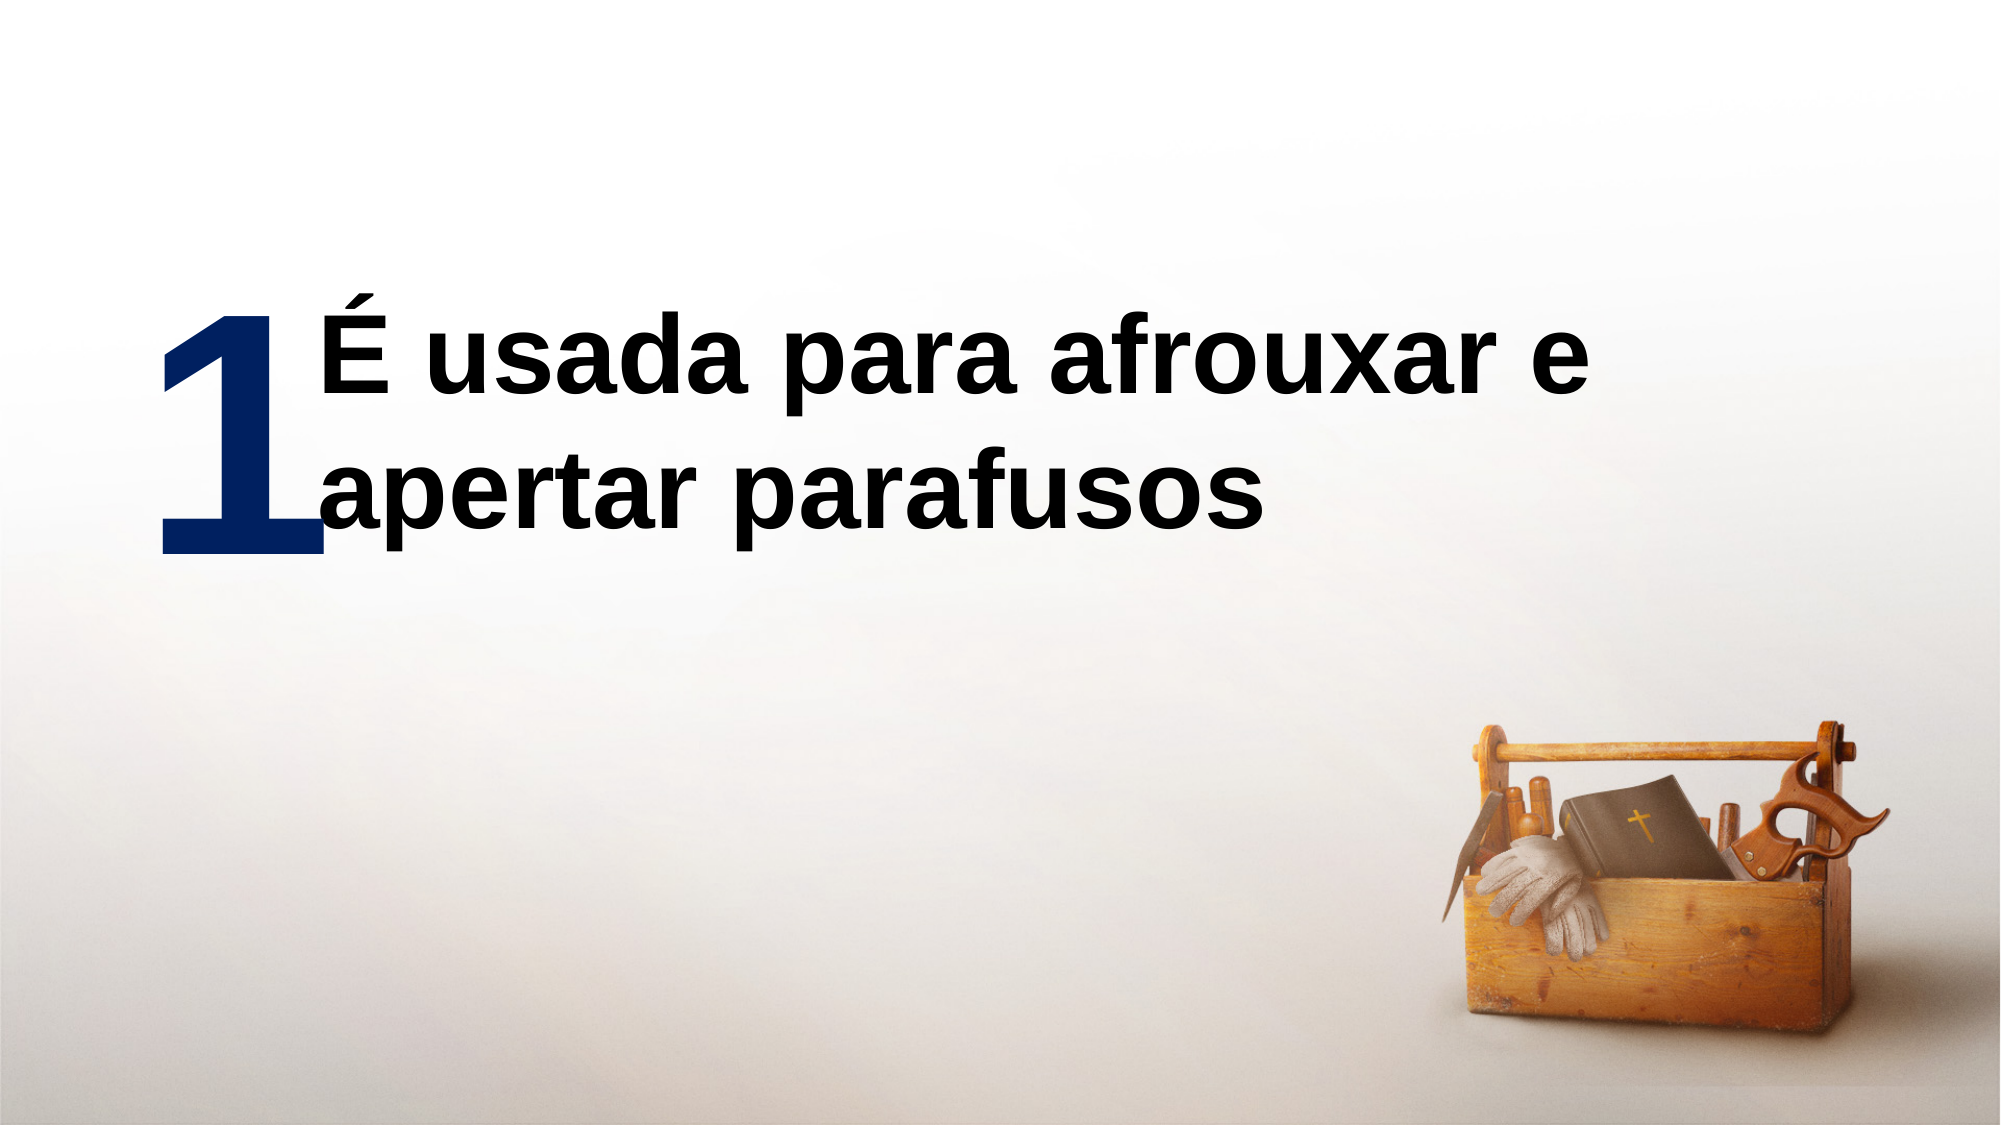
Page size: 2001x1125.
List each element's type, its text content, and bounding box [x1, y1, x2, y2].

text_box É usada para afrouxar e apertar parafusos [343, 274, 1659, 559]
text_box 1 [126, 200, 343, 631]
picture [0, 0, 2001, 1125]
